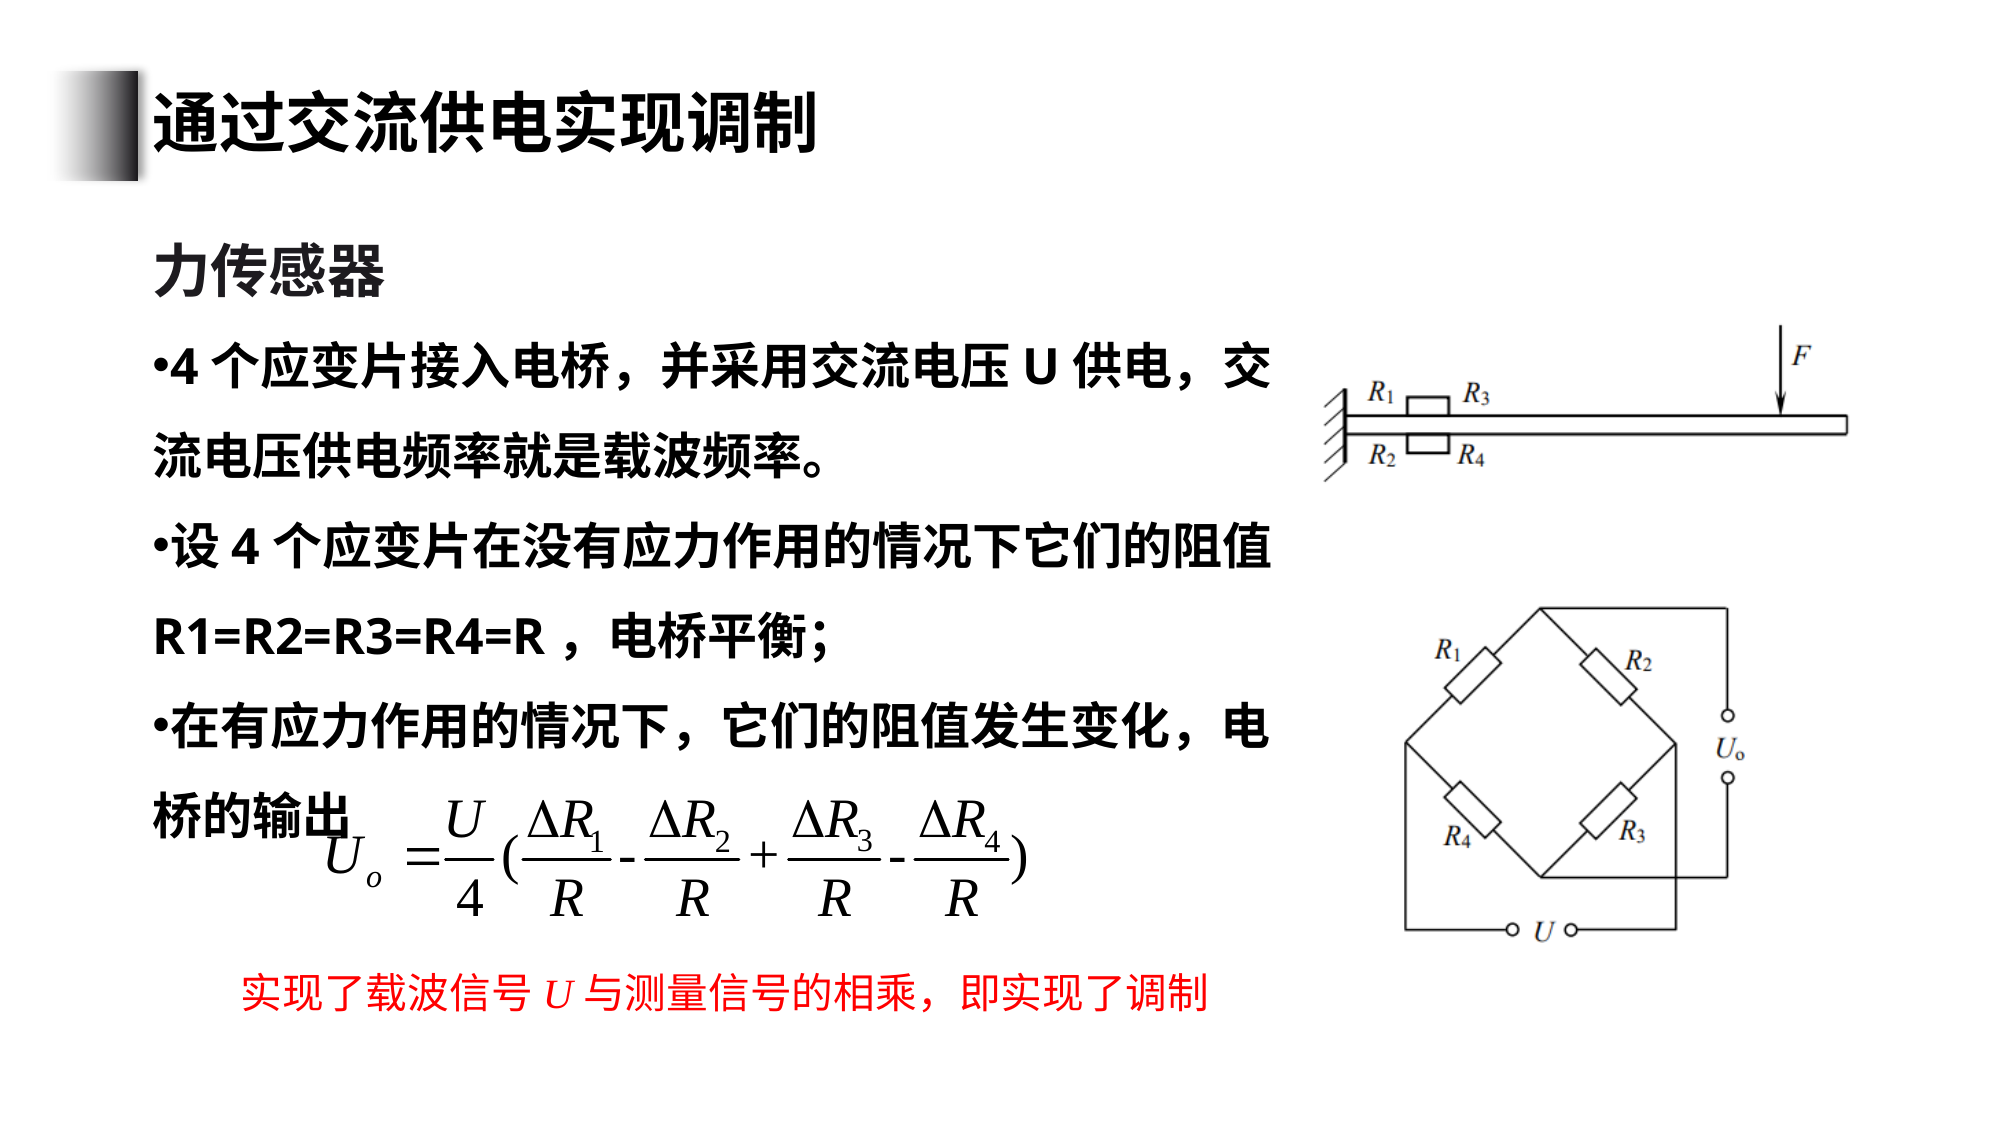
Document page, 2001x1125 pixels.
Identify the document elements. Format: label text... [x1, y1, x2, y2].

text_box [318, 784, 1038, 929]
picture [1296, 287, 1863, 984]
title 通过交流供电实现调制 [137, 77, 1863, 175]
text_box 实现了载波信号U与测量信号的相乘，即实现了调制 [225, 949, 1242, 1025]
list 力传感器 4个应变片接入电桥，并采用交流电压U供电，交流电压供电频率就是载波频率。 设4个应变片在没有应力作用的情况下它们的阻值R1=R2=R3=R4=R，电桥平衡； 在有应力作用的情况下，它们的阻值发生变化，电桥的输出 [137, 191, 1297, 1014]
